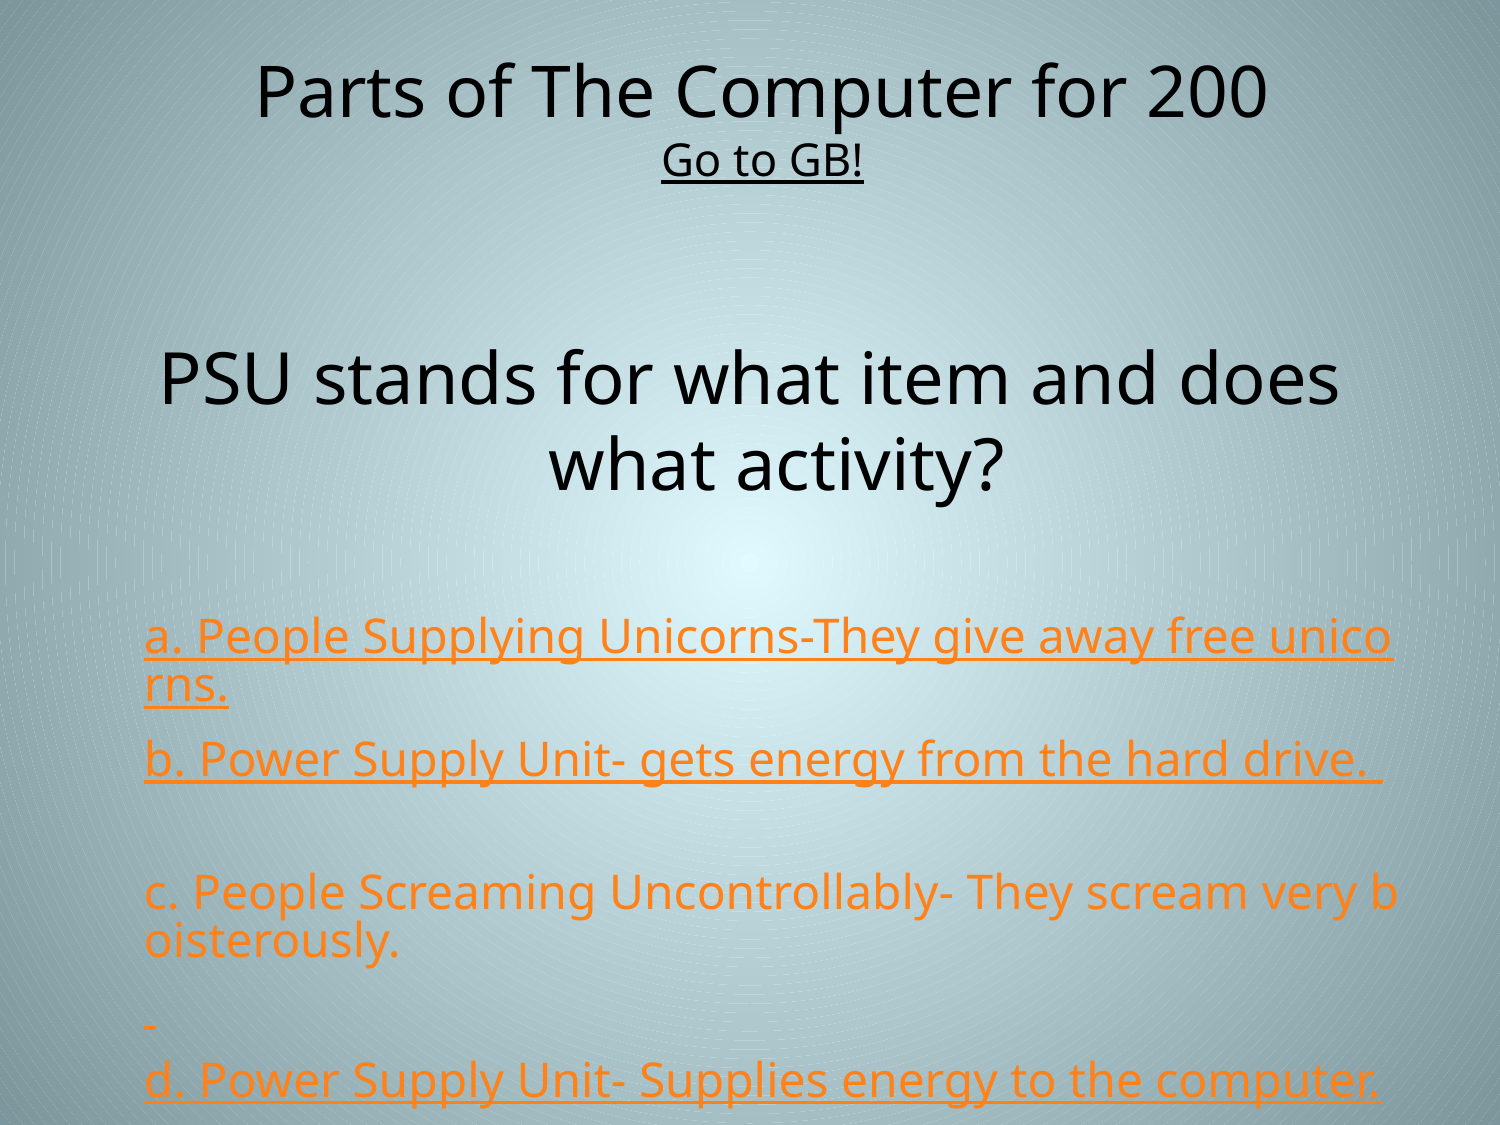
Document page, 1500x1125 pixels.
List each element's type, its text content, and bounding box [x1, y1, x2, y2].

list PSU stands for what item and does what activity? a. People Supplying Unicorns-They give away free unicorns. b. Power Supply Unit- gets energy from the hard drive. c. People Screaming Uncontrollably- They scream very boisterously. d. Power Supply Unit- Supplies energy to the computer. [75, 324, 1425, 1068]
title Parts of The Computer for 200 Go to GB! [87, 37, 1438, 288]
